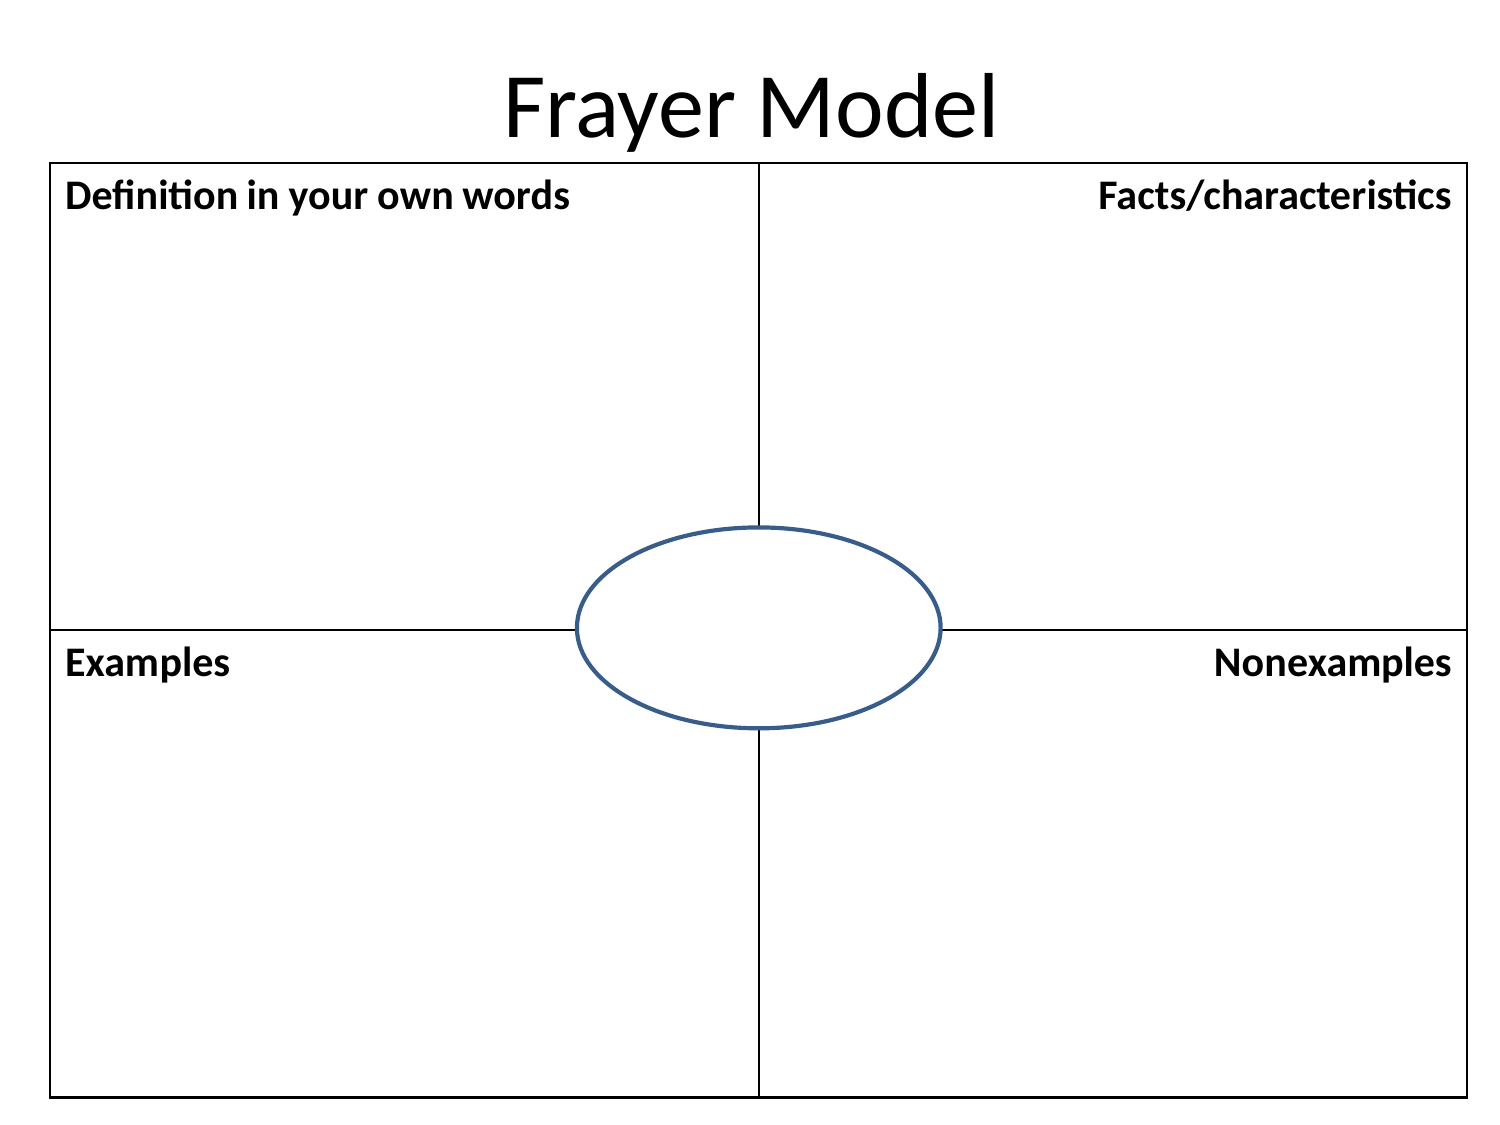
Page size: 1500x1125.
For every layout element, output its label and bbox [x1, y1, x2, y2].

text_box [0, 0, 1500, 1125]
